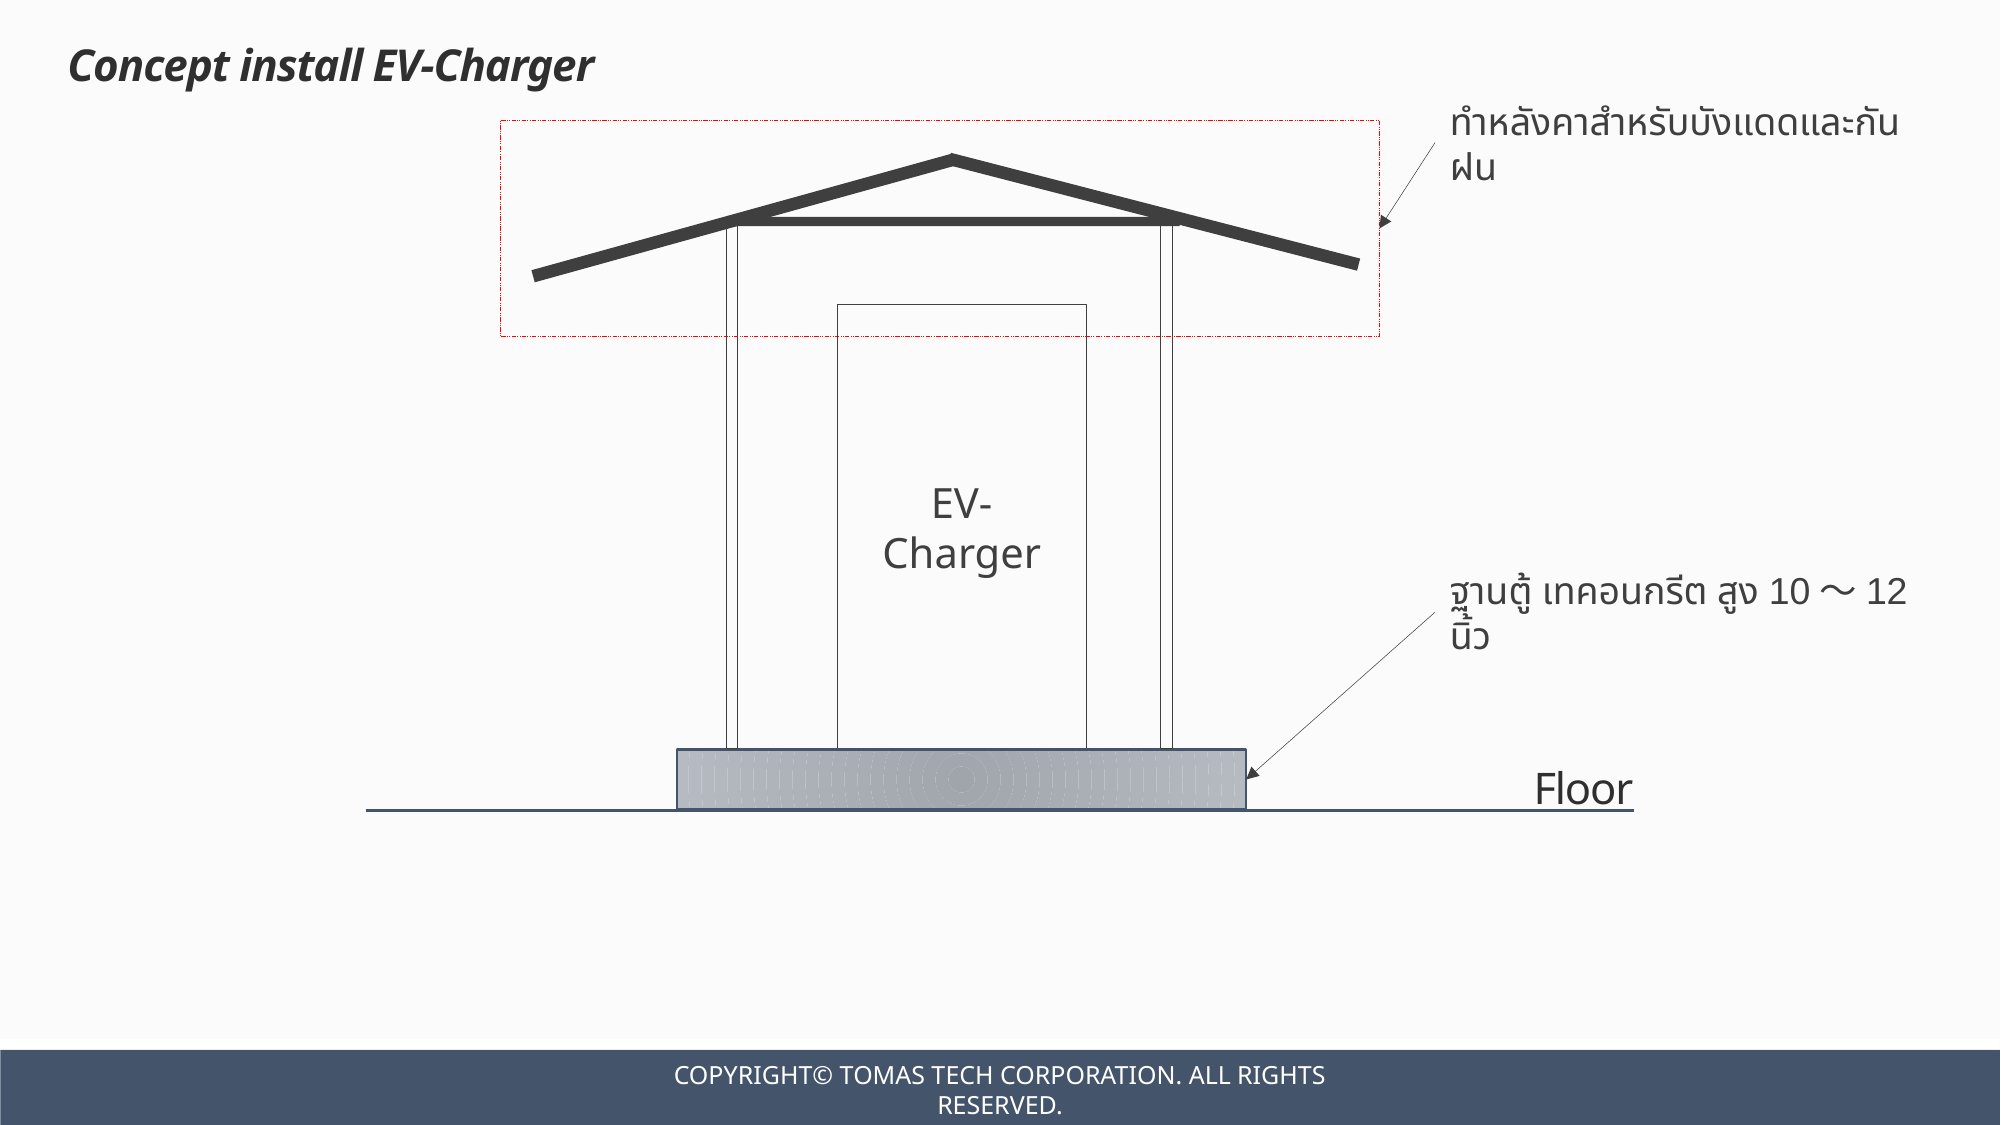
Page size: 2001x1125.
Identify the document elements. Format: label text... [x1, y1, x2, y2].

text_box EV-Charger [836, 337, 1088, 748]
text_box [1159, 337, 1173, 750]
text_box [1245, 589, 1436, 781]
text_box [499, 119, 1381, 338]
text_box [532, 159, 955, 277]
text_box [725, 338, 738, 750]
text_box [676, 748, 1247, 806]
text_box Concept install EV-Charger [52, 38, 1050, 99]
text_box Floor [1518, 760, 1660, 821]
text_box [948, 158, 1360, 266]
text_box ฐานตู้ เทคอนกรีต สูง 10～12 นิ้ว [1435, 559, 1960, 665]
text_box ทำหลังคาสำหรับบังแดดและกันฝน [1435, 90, 1960, 195]
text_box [1378, 119, 1436, 229]
footer Copyright© TOMAS TECH CORPORATION. All rights reserved. [604, 1059, 1396, 1120]
